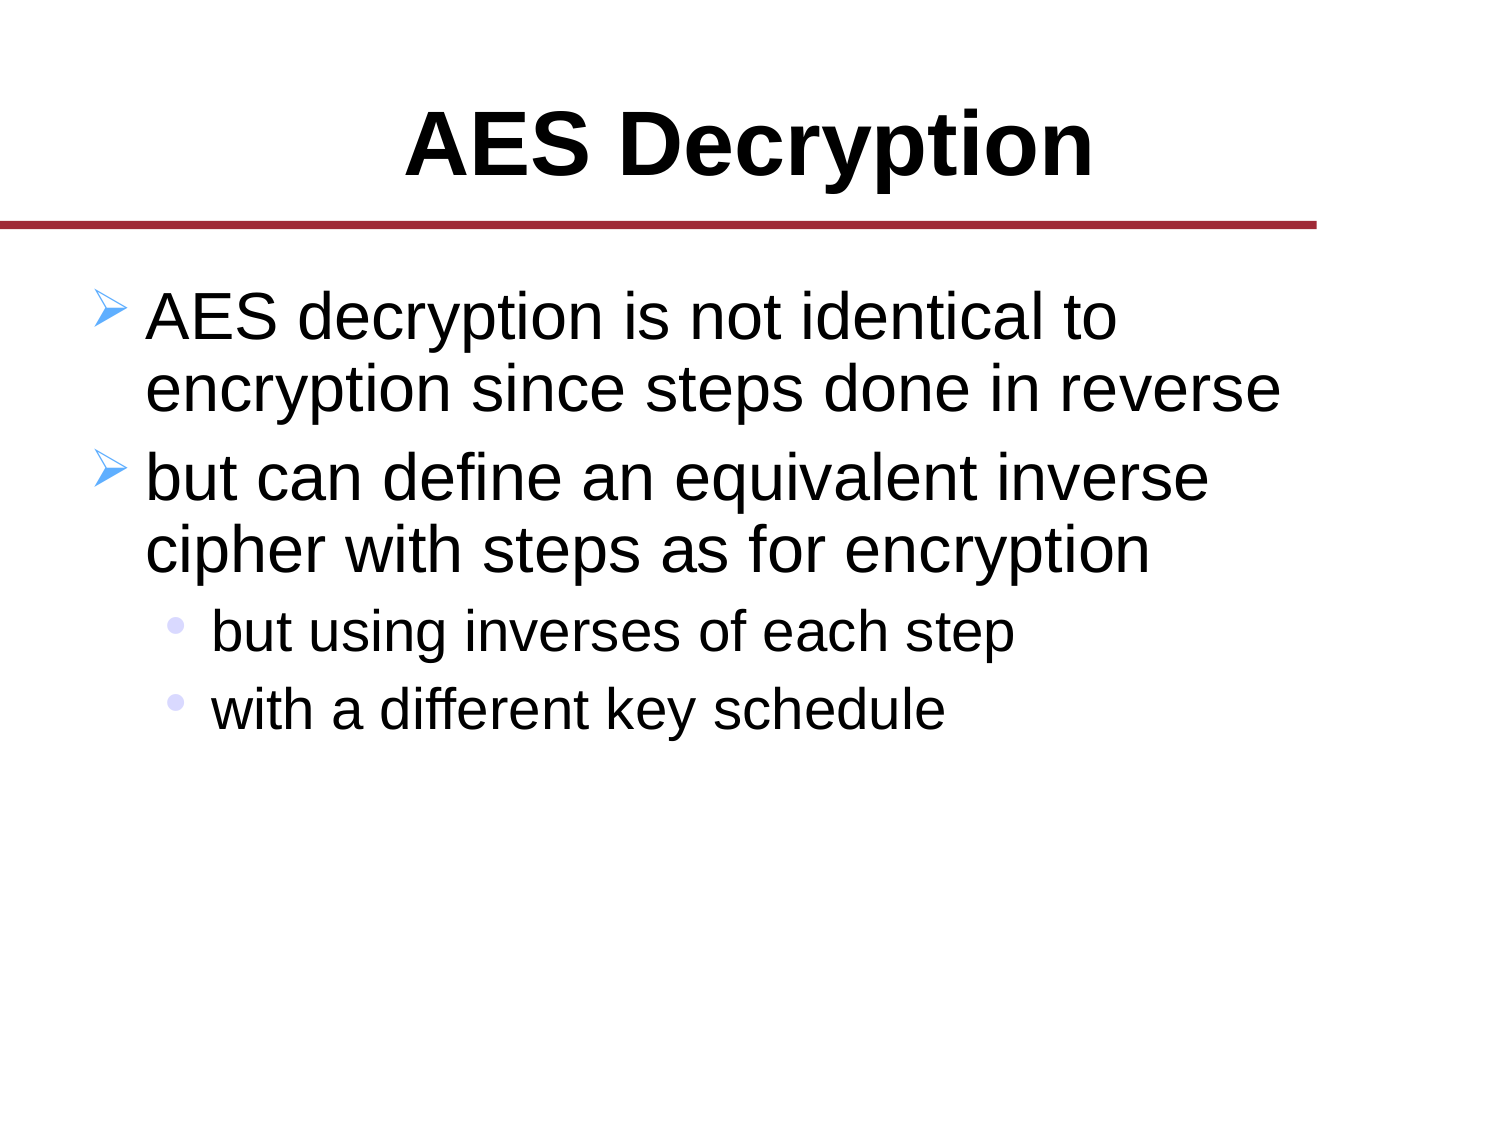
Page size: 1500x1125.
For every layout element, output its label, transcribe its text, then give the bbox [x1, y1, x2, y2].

text_box AES decryption is not identical to encryption since steps done in reverse but can define an equivalent inverse cipher with steps as for encryption but using inverses of each step with a different key schedule [74, 274, 1425, 1006]
text_box AES Decryption [74, 45, 1425, 233]
